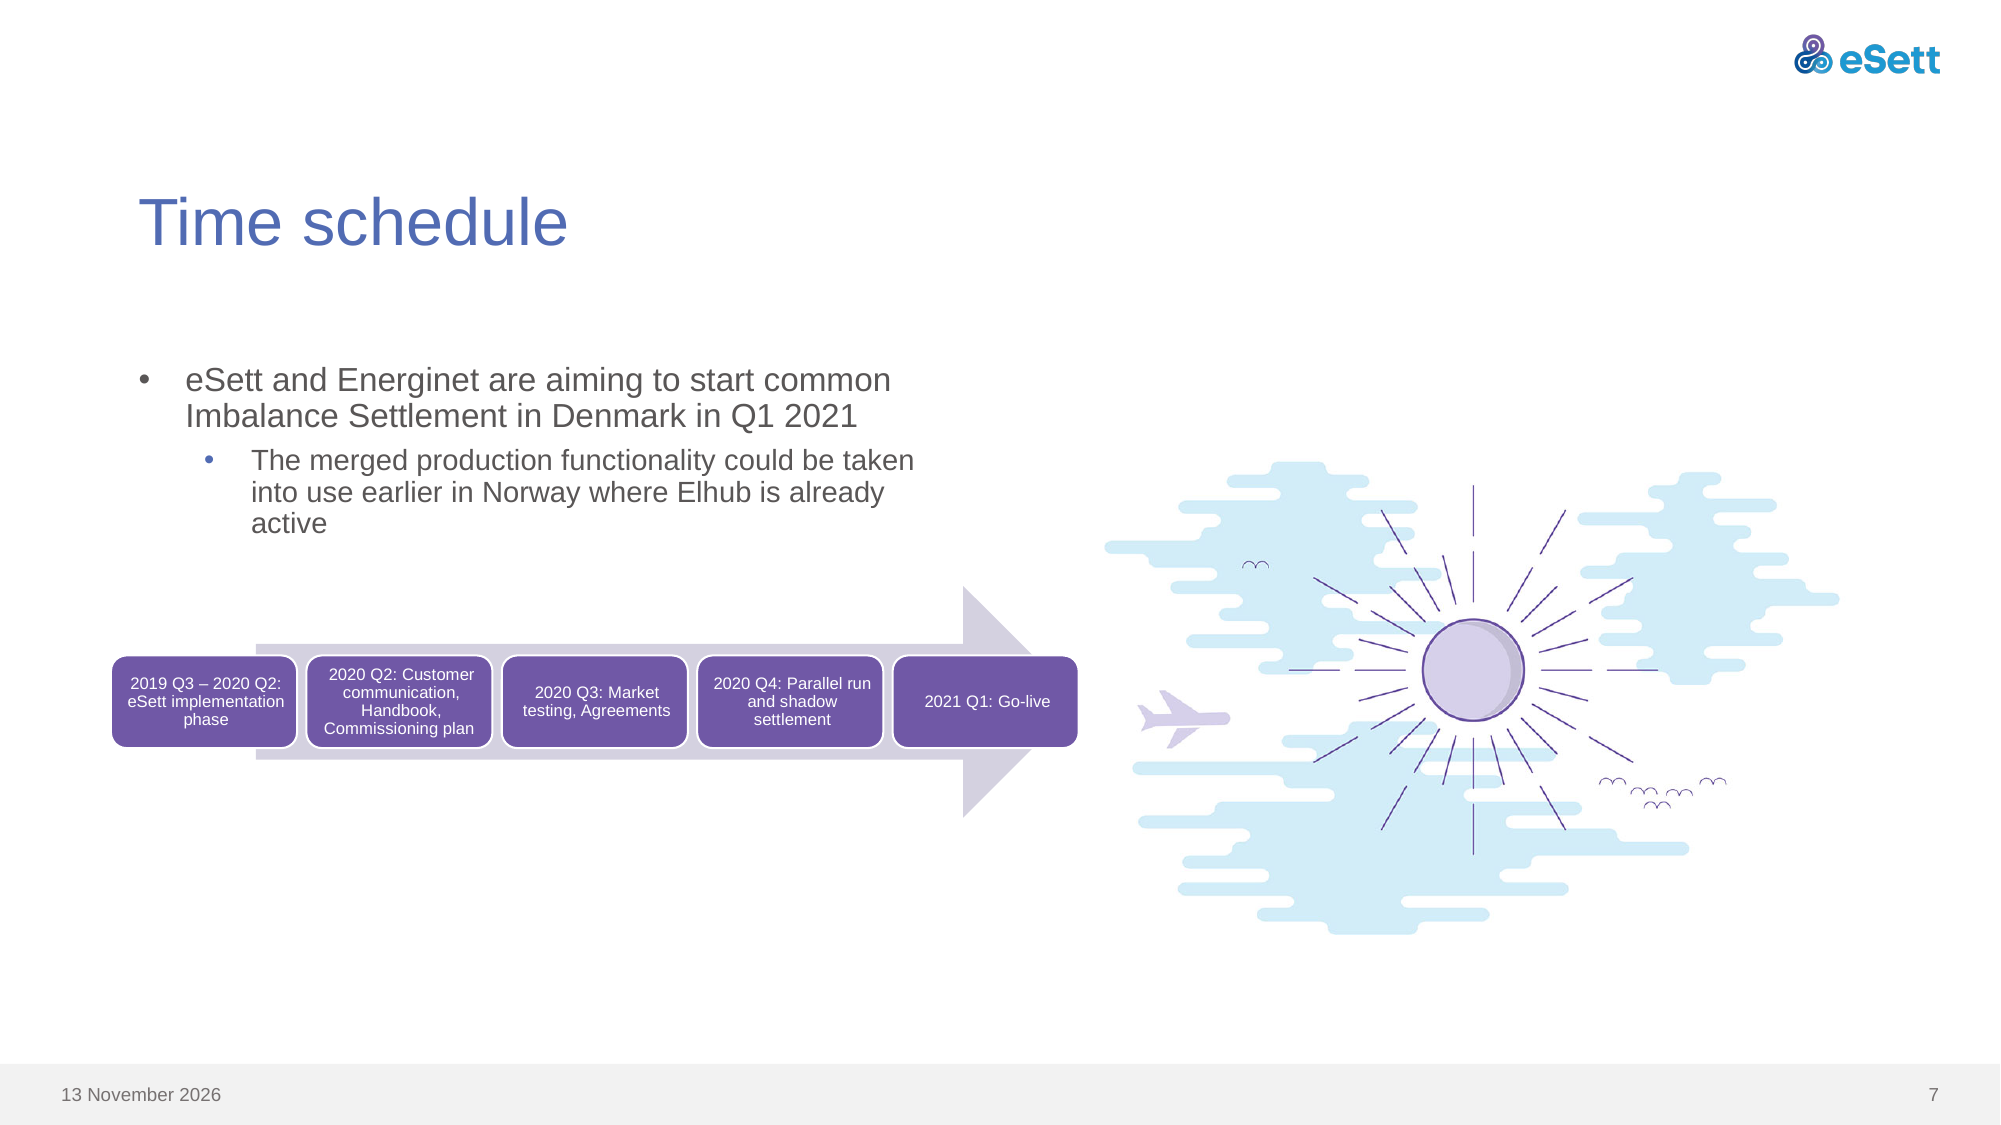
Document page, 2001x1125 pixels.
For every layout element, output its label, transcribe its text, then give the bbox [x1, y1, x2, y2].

picture [1079, 434, 1864, 947]
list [110, 585, 1079, 818]
picture [1794, 34, 1940, 74]
title Time schedule [123, 114, 1884, 333]
text_box eSett and Energinet are aiming to start common Imbalance Settlement in Denmark in Q1 2021 The merged production functionality could be taken into use earlier in Norway where Elhub is already active [123, 355, 947, 563]
